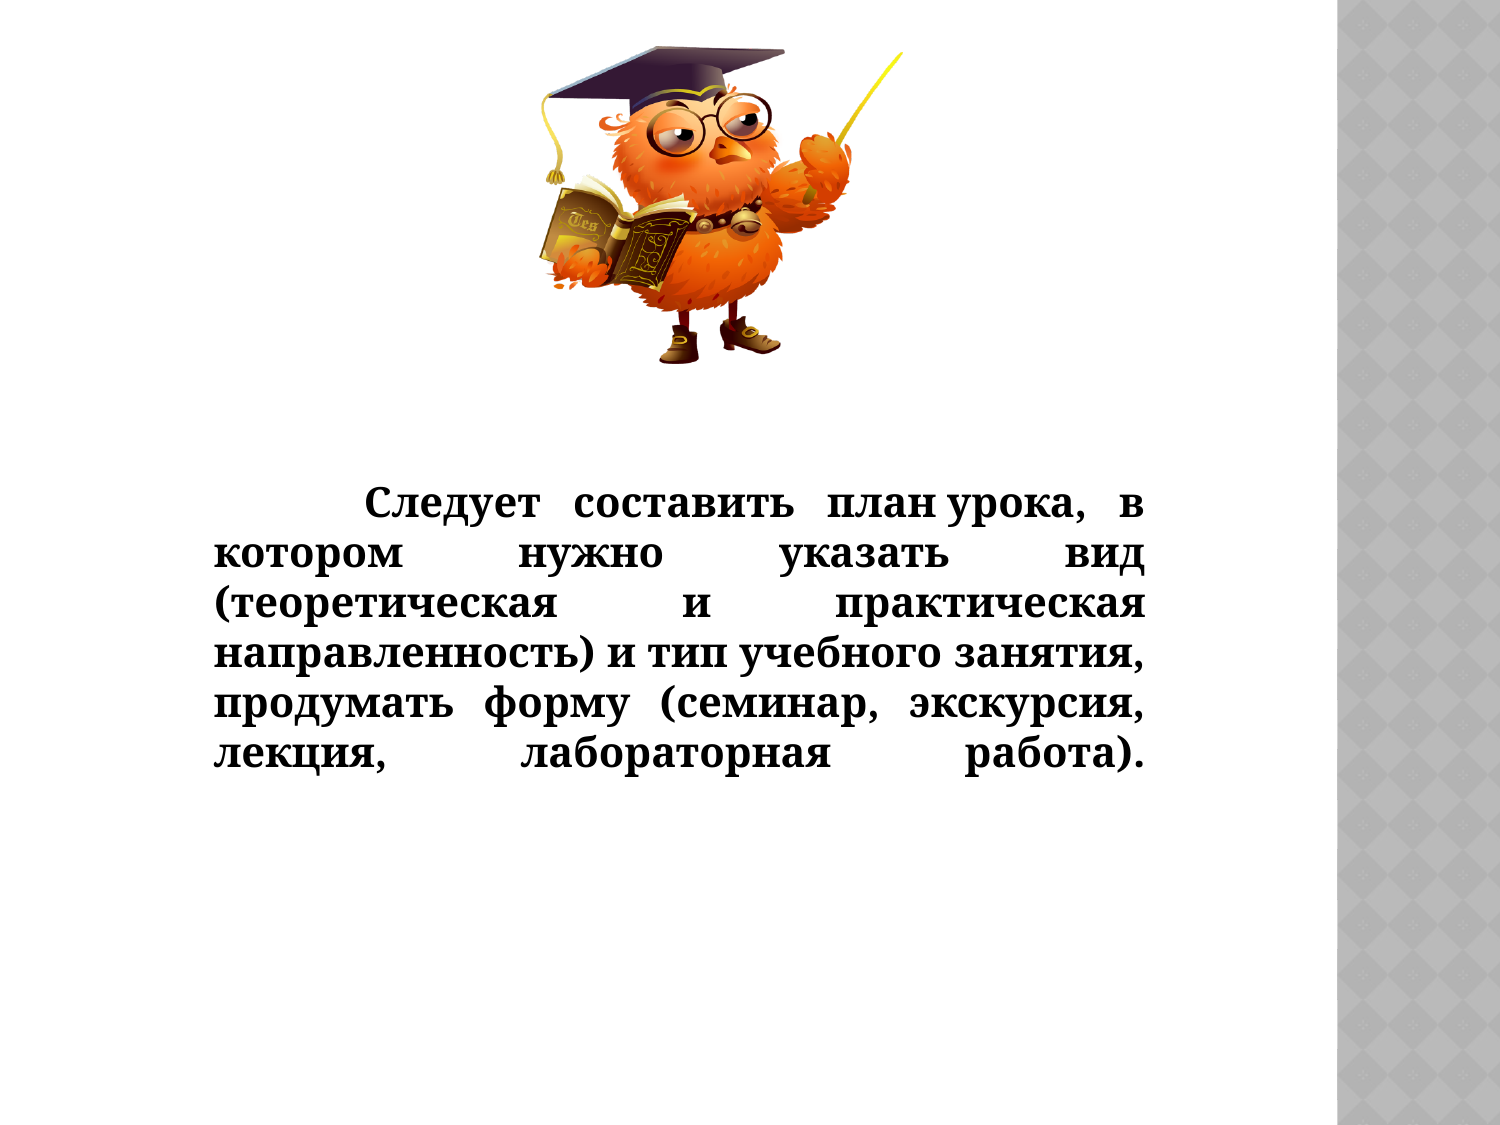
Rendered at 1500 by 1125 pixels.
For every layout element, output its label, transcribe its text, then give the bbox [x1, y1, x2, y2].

text_box Следует составить план урока, в котором нужно указать вид (теоретическая и практическая направленность) и тип учебного занятия, продумать форму (семинар, экскурсия, лекция, лабораторная работа). [199, 468, 1161, 874]
picture [538, 46, 903, 364]
